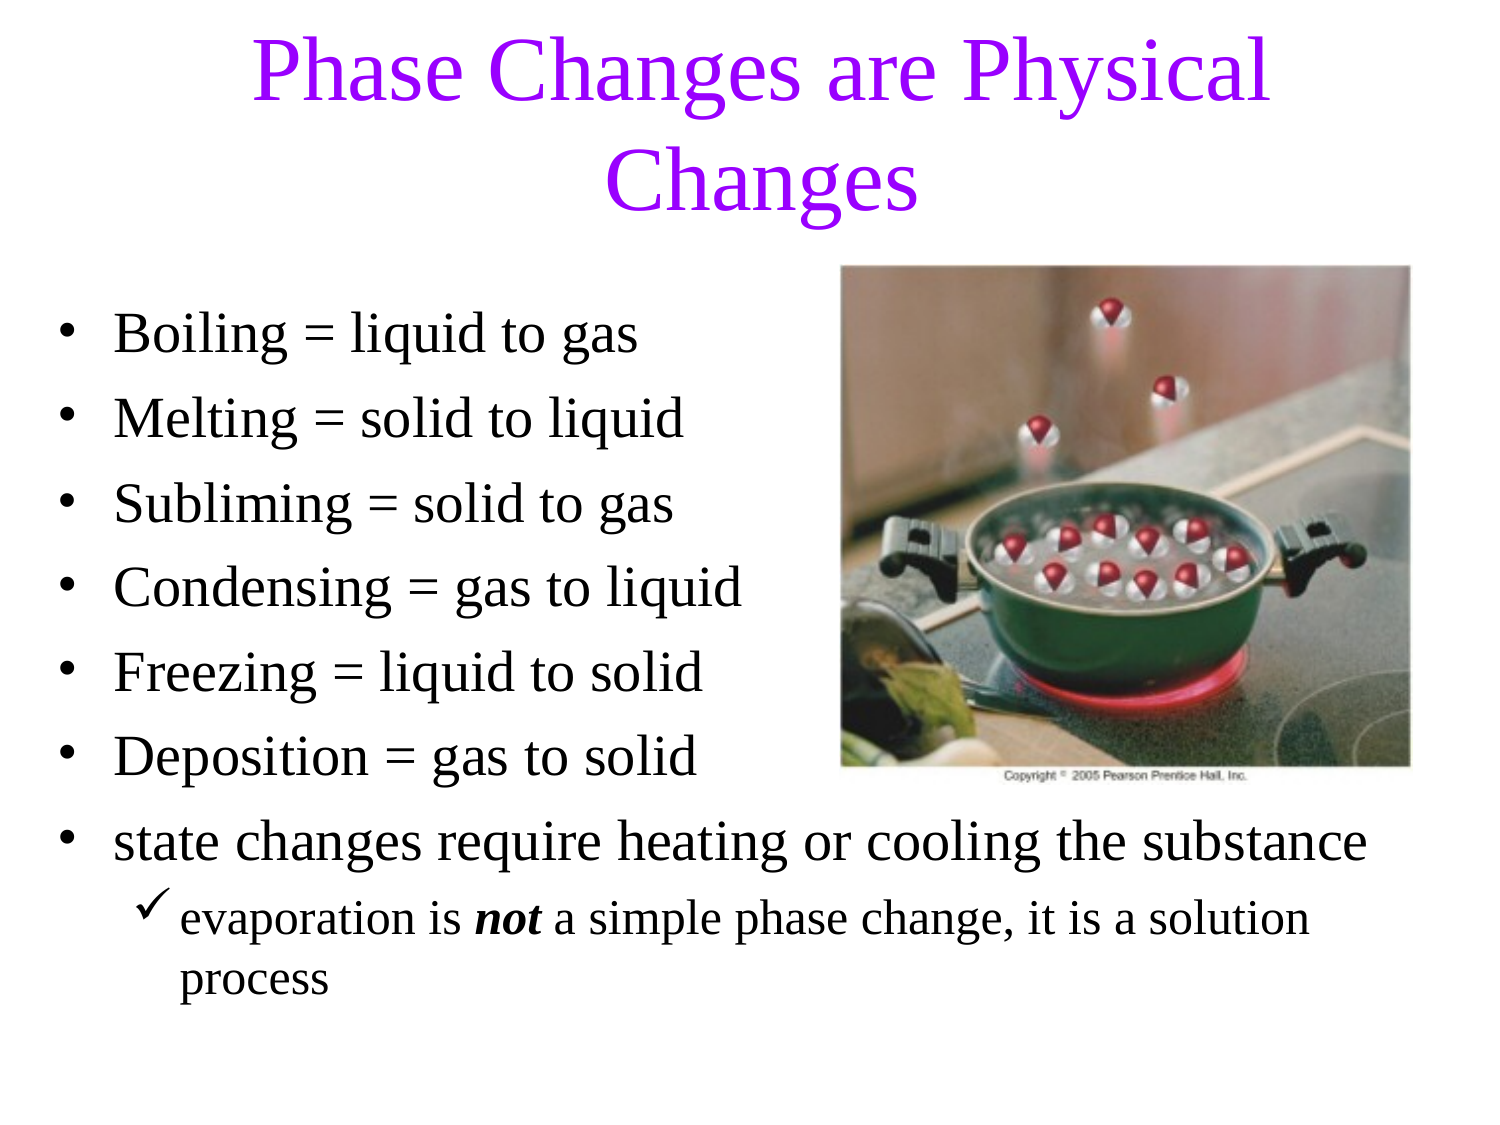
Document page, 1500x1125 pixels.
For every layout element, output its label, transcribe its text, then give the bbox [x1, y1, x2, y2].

text_box Phase Changes are Physical Changes [124, 37, 1400, 200]
text_box Boiling = liquid to gas Melting = solid to liquid Subliming = solid to gas Condensing = gas to liquid Freezing = liquid to solid Deposition = gas to solid state changes require heating or cooling the substance evaporation is not a simple phase change, it is a solution process [42, 287, 1468, 1013]
picture [839, 264, 1413, 785]
